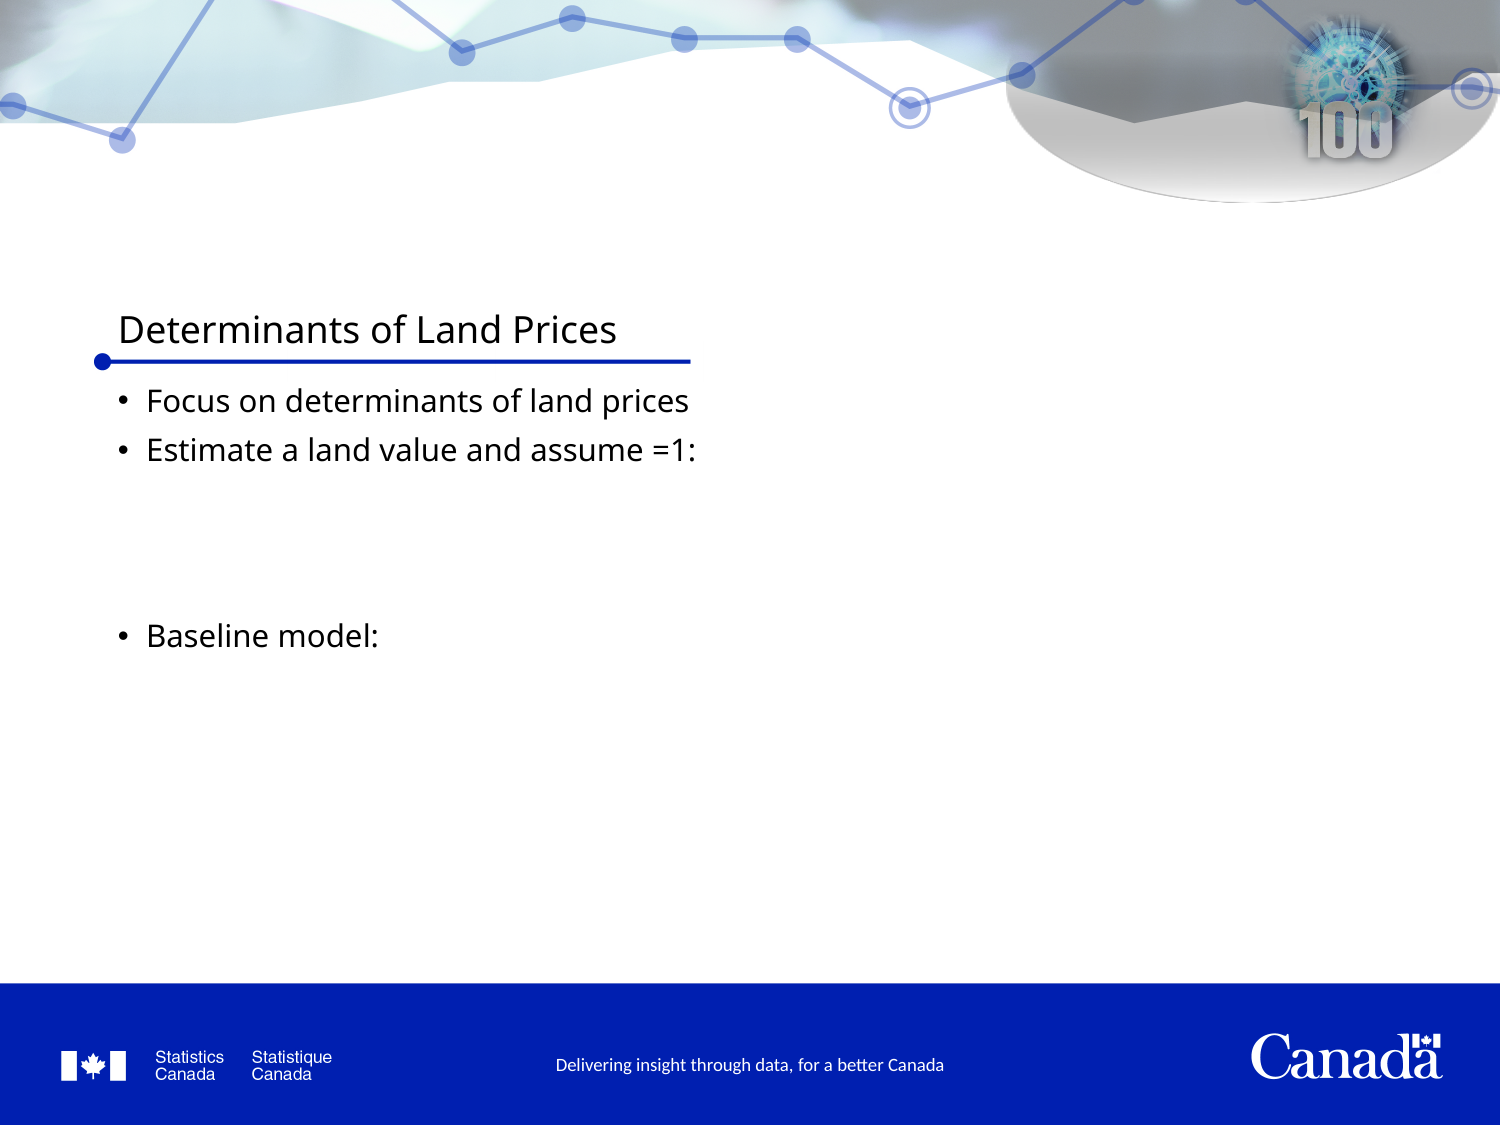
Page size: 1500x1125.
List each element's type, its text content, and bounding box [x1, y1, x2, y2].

title Determinants of Land Prices [103, 212, 1397, 360]
picture [0, 0, 1500, 1125]
